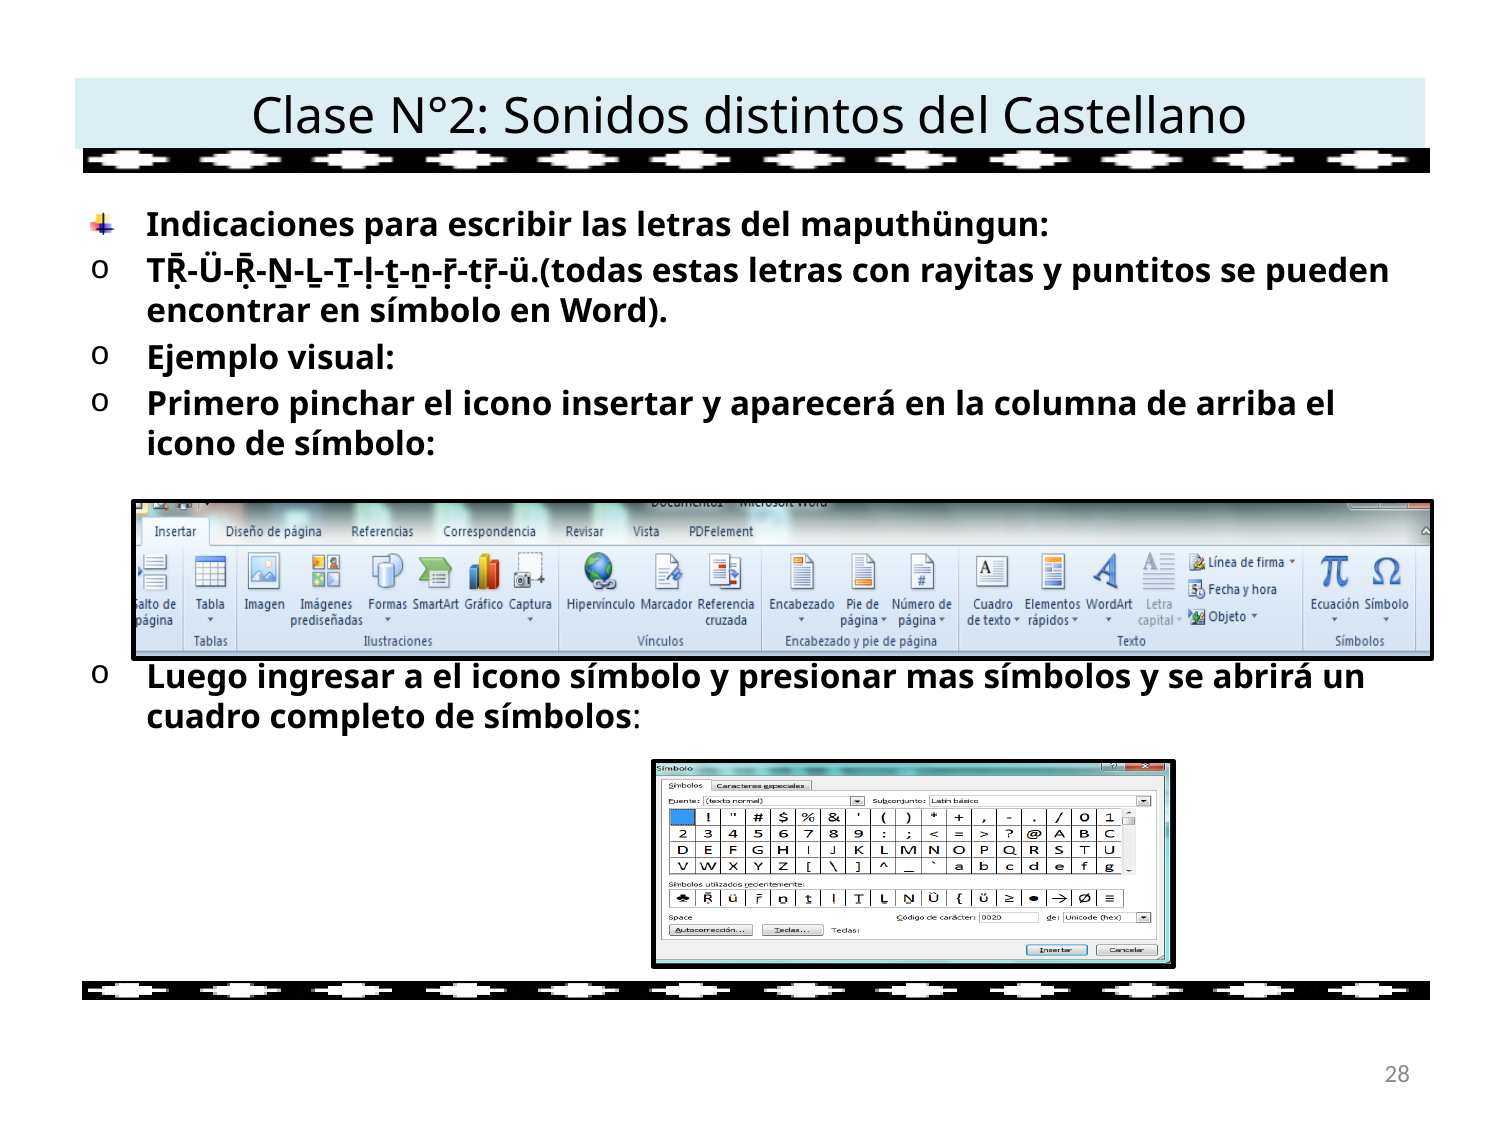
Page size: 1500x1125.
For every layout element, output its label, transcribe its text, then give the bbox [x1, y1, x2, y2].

slide_number 28 [1074, 1042, 1425, 1103]
picture [82, 148, 1430, 173]
title Clase N°2: Sonidos distintos del Castellano [75, 78, 1425, 149]
picture [135, 503, 1430, 657]
picture [90, 211, 114, 235]
list Indicaciones para escribir las letras del maputhüngun: TṜ-Ü-Ṝ-Ṉ-Ḻ-Ṯ-ḷ-ṯ-ṉ-ṝ-tṝ-ü.(todas estas letras con rayitas y puntitos se pueden encontrar en símbolo en Word). Ejemplo visual: Primero pinchar el icono insertar y aparecerá en la columna de arriba el icono de símbolo: Luego ingresar a el icono símbolo y presionar mas símbolos y se abrirá un cuadro completo de símbolos: [75, 149, 1425, 1005]
picture [655, 762, 1172, 965]
picture [82, 980, 1430, 1000]
